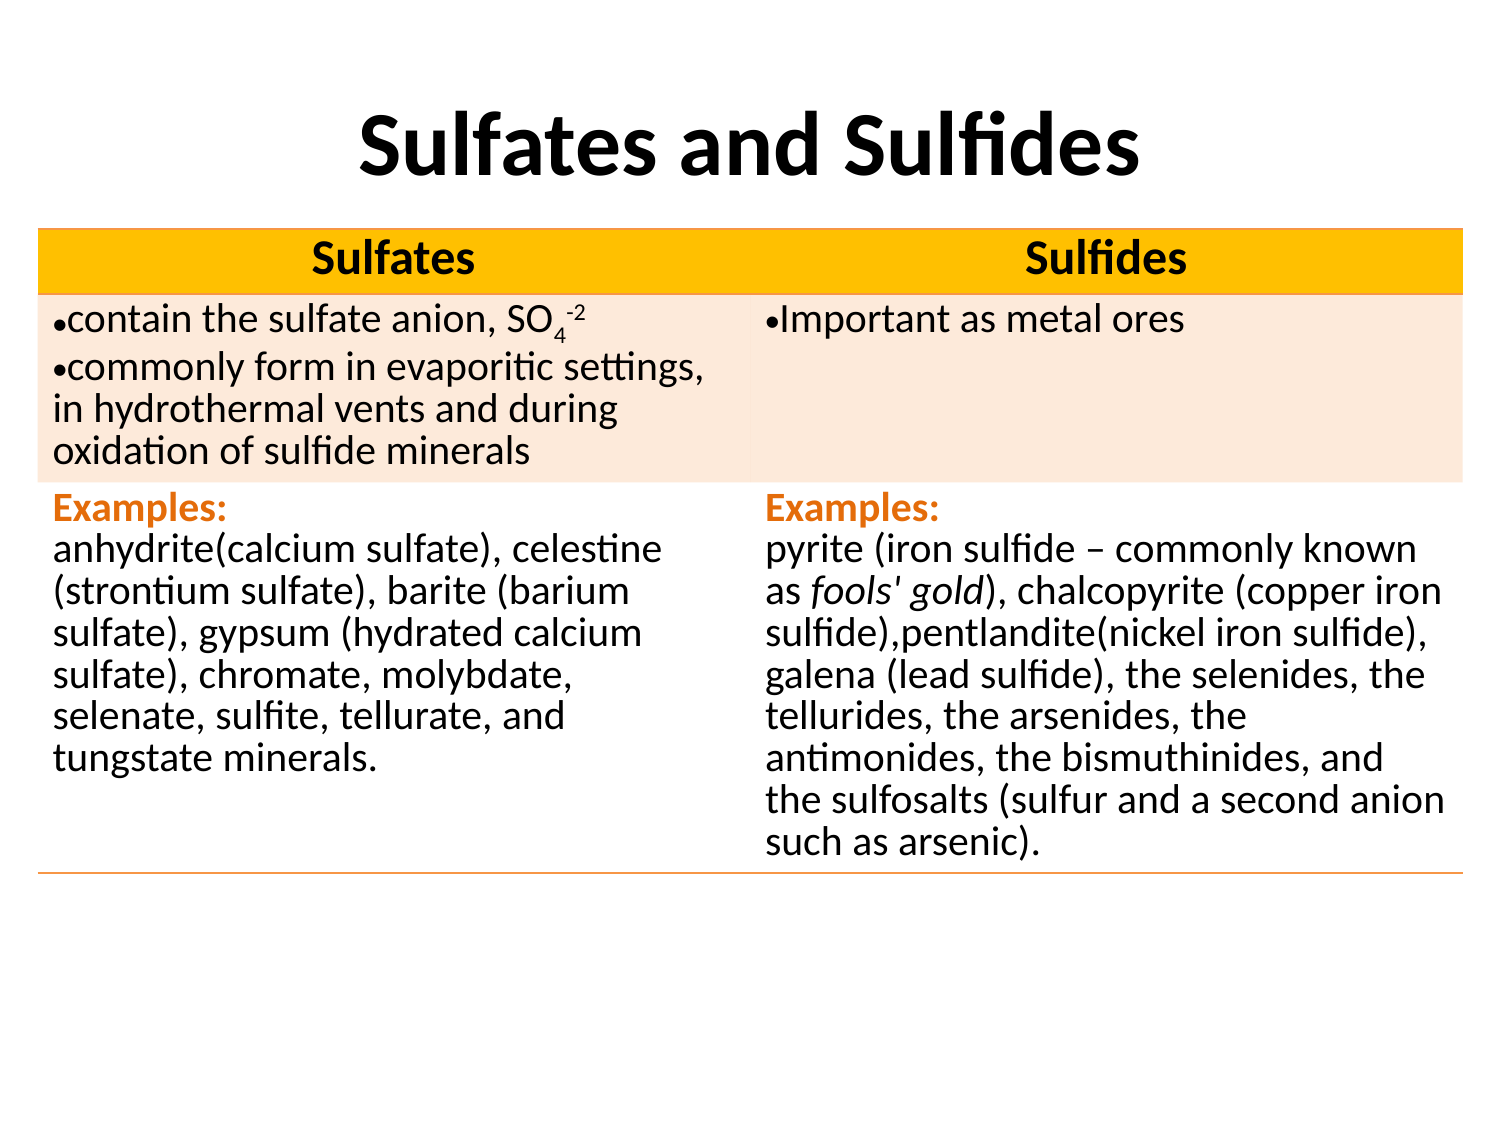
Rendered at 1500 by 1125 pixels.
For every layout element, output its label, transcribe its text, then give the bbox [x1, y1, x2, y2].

table_header Sulfates [38, 230, 750, 293]
table_cell Examples: anhydrite(calcium sulfate), celestine (strontium sulfate), barite (barium sulfate), gypsum (hydrated calcium sulfate), chromate, molybdate, selenate, sulfite, tellurate, and tungstate minerals. [38, 482, 750, 872]
table_cell contain the sulfate anion, SO4-2 commonly form in evaporitic settings, in hydrothermal vents and during oxidation of sulfide minerals [38, 295, 750, 482]
table_cell Important as metal ores [750, 295, 1463, 482]
table_header Sulfides [750, 230, 1463, 293]
table_cell Examples: pyrite (iron sulfide – commonly known as fools' gold), chalcopyrite (copper iron sulfide),pentlandite(nickel iron sulfide), galena (lead sulfide), the selenides, the tellurides, the arsenides, the antimonides, the bismuthinides, and the sulfosalts (sulfur and a second anion such as arsenic). [750, 482, 1463, 872]
title Sulfates and Sulfides [75, 45, 1425, 228]
